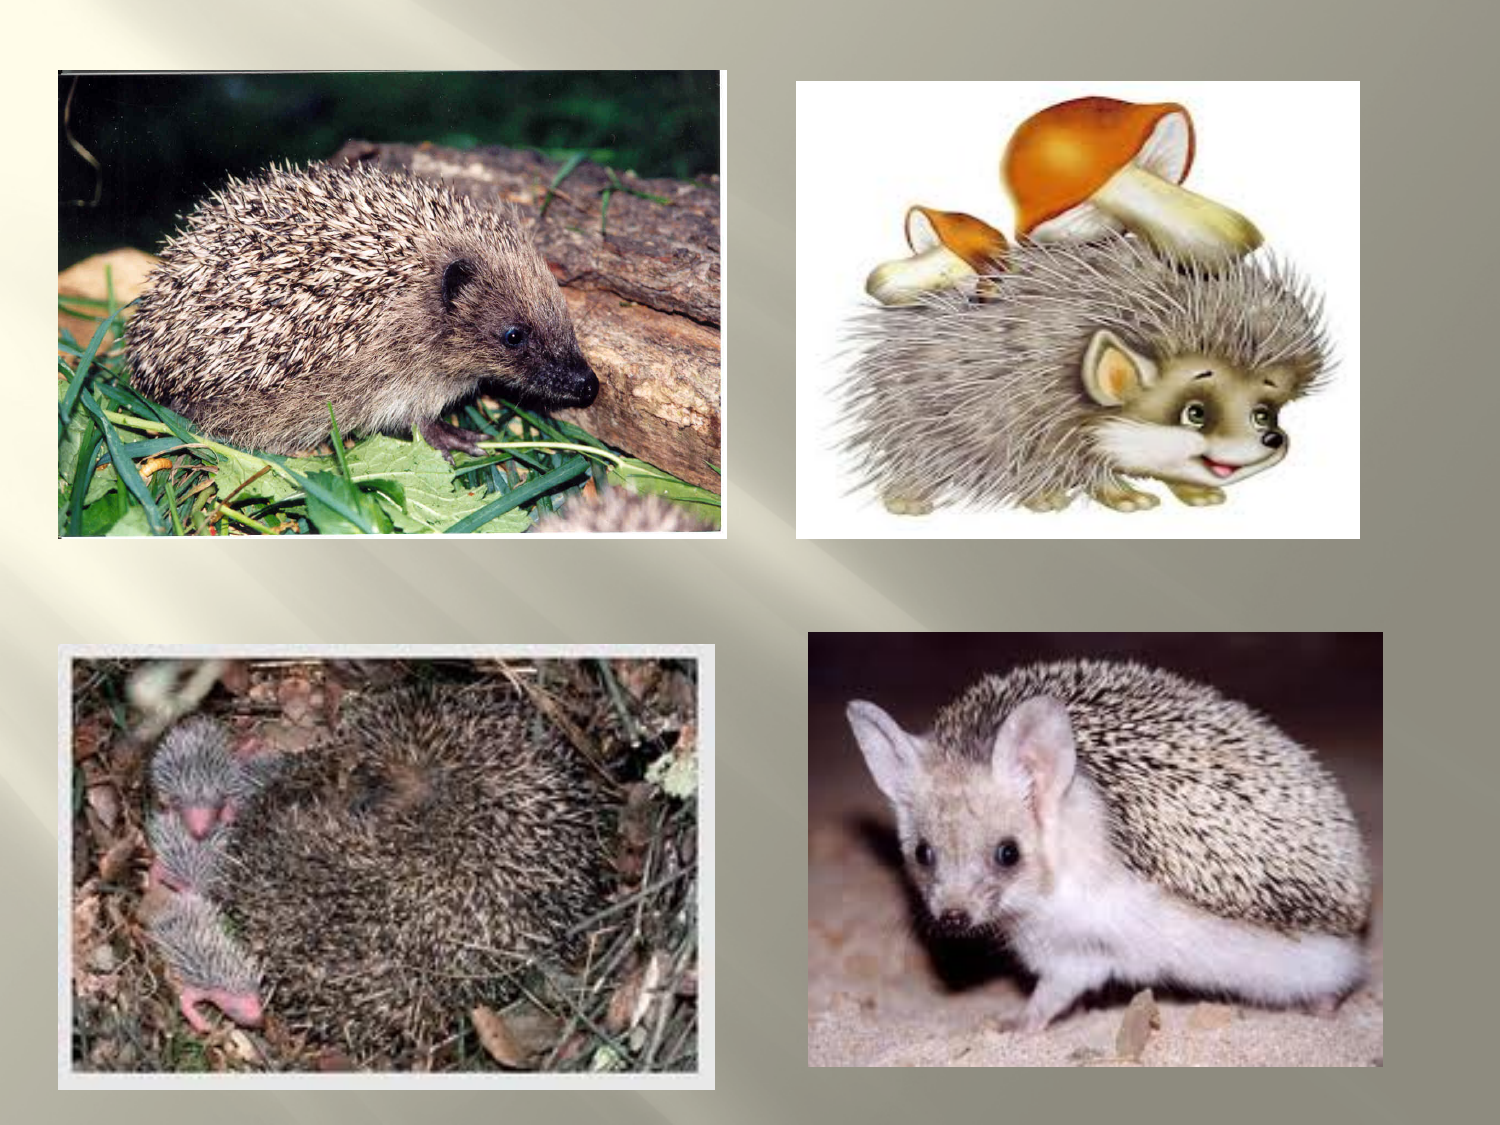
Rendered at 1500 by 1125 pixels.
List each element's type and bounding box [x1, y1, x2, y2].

picture [58, 644, 716, 1091]
list [58, 70, 727, 540]
picture [808, 632, 1383, 1067]
picture [796, 81, 1360, 540]
